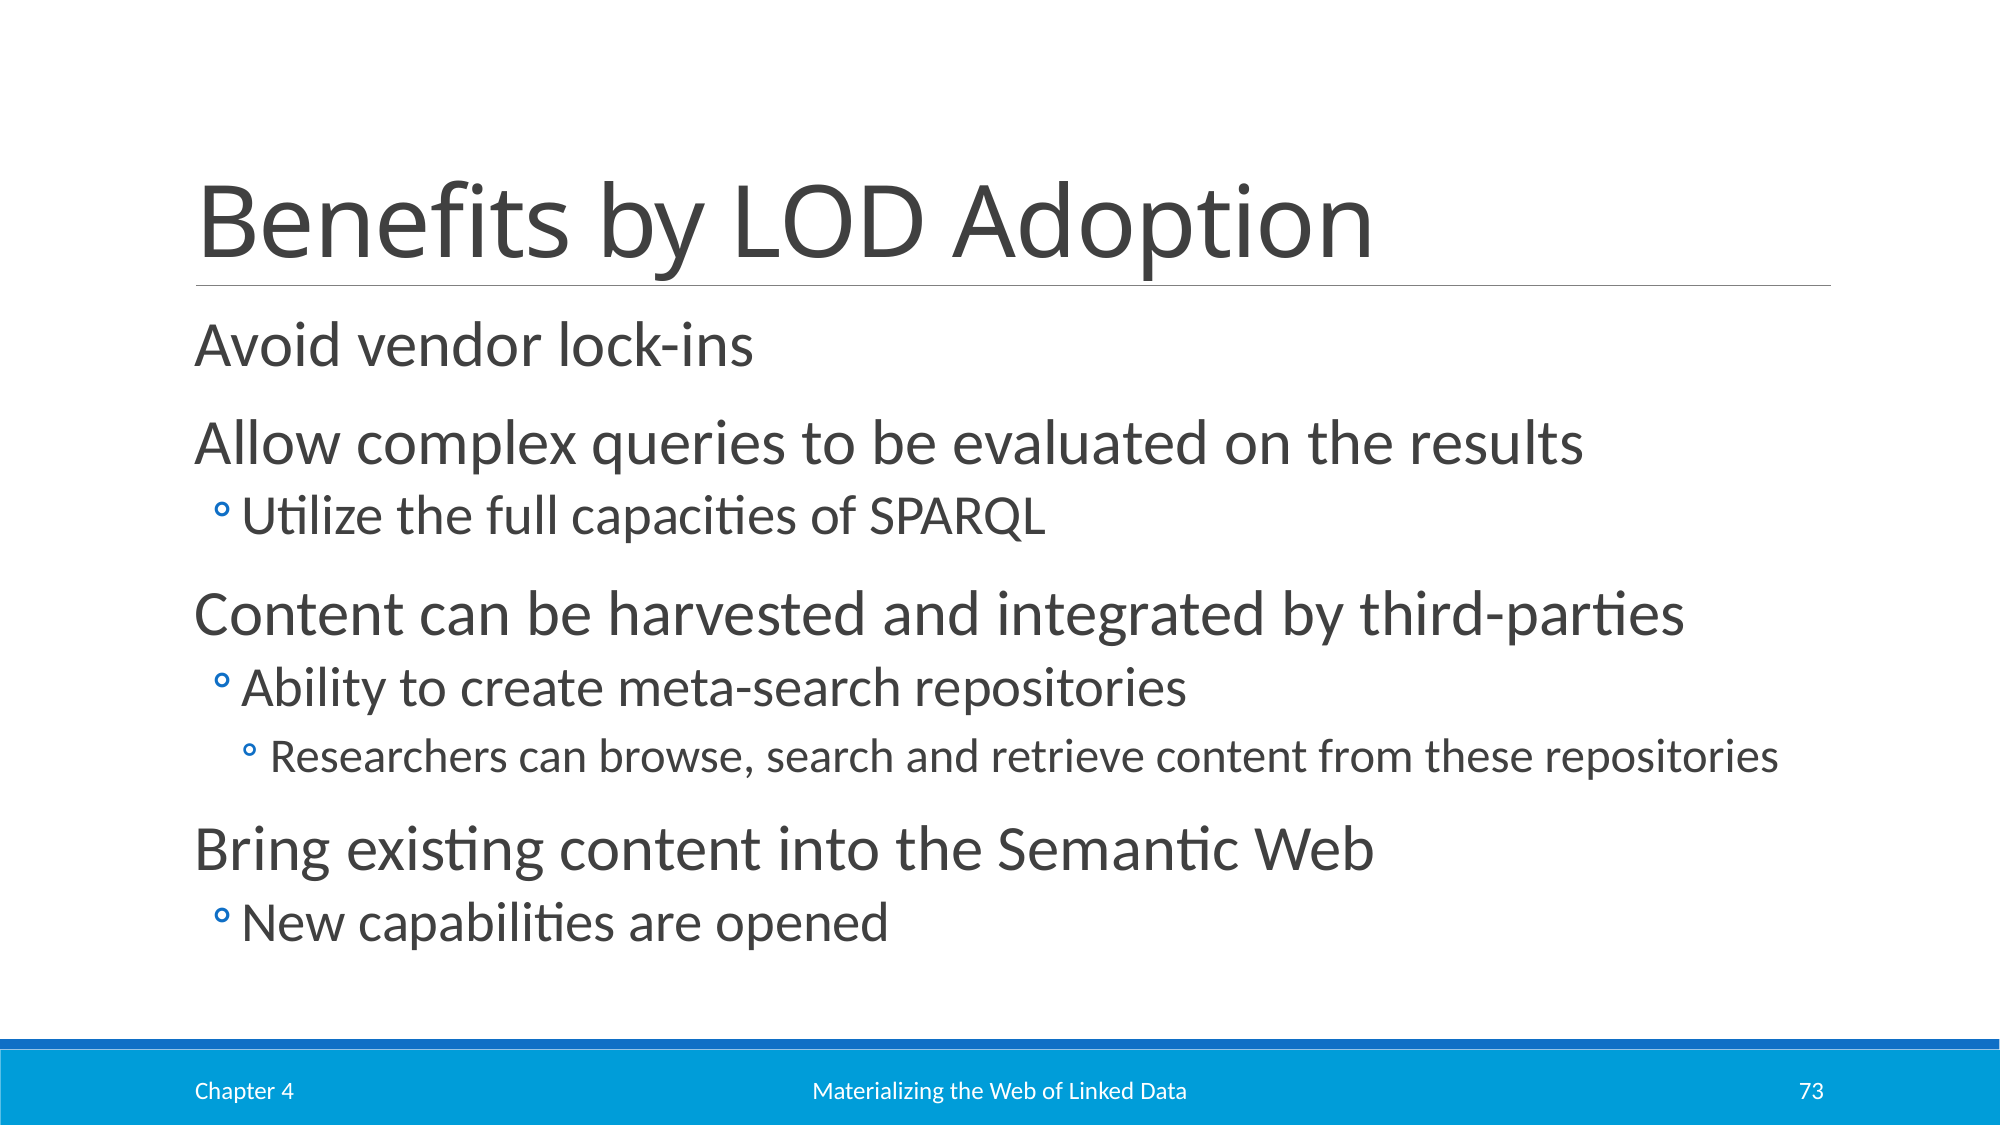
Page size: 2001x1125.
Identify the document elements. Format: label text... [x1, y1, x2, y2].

slide_number Chapter 4 [180, 1059, 586, 1120]
footer Materializing the Web of Linked Data [604, 1059, 1396, 1120]
list Avoid vendor lock-ins Allow complex queries to be evaluated on the results Utilize the full capacities of SPARQL Content can be harvested and integrated by third-parties Ability to create meta-search repositories Researchers can browse, search and retrieve content from these repositories Bring existing content into the Semantic Web New capabilities are opened [180, 302, 1830, 963]
title Benefits by LOD Adoption [180, 47, 1830, 285]
slide_number 73 [1624, 1059, 1840, 1120]
